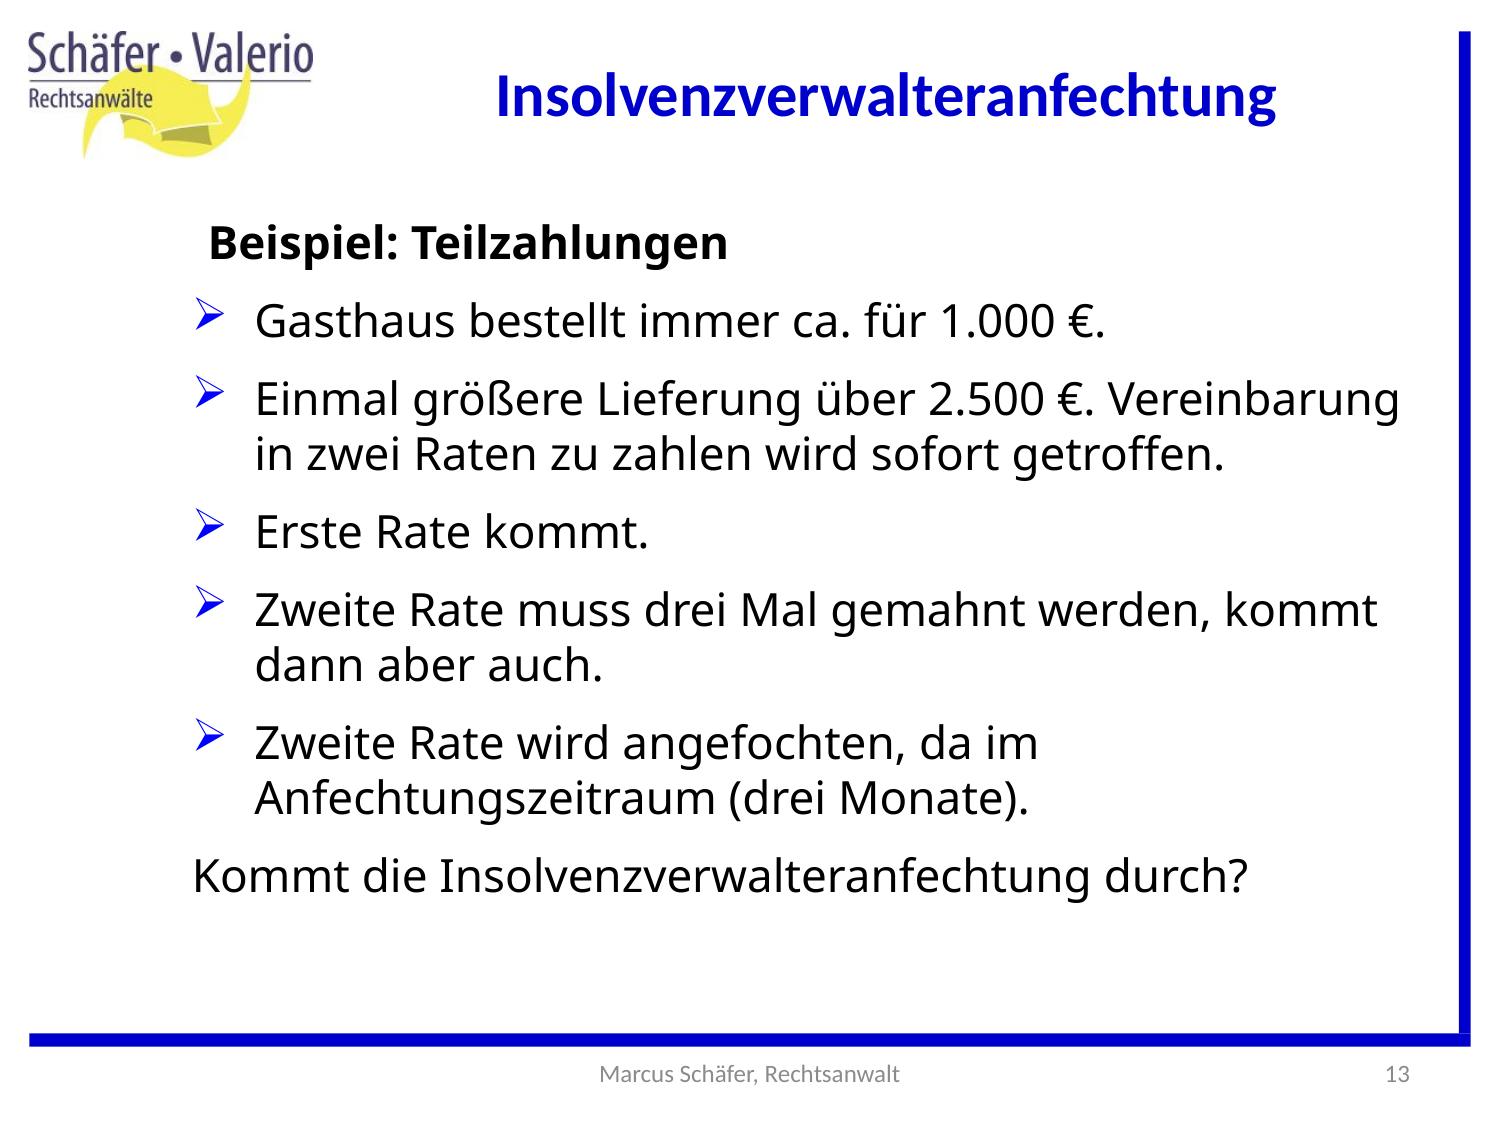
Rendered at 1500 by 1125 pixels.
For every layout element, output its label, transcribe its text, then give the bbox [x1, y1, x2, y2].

slide_number 13 [1074, 1055, 1425, 1103]
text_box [29, 31, 1471, 1048]
picture [28, 31, 314, 160]
footer Marcus Schäfer, Rechtsanwalt [512, 1055, 988, 1103]
